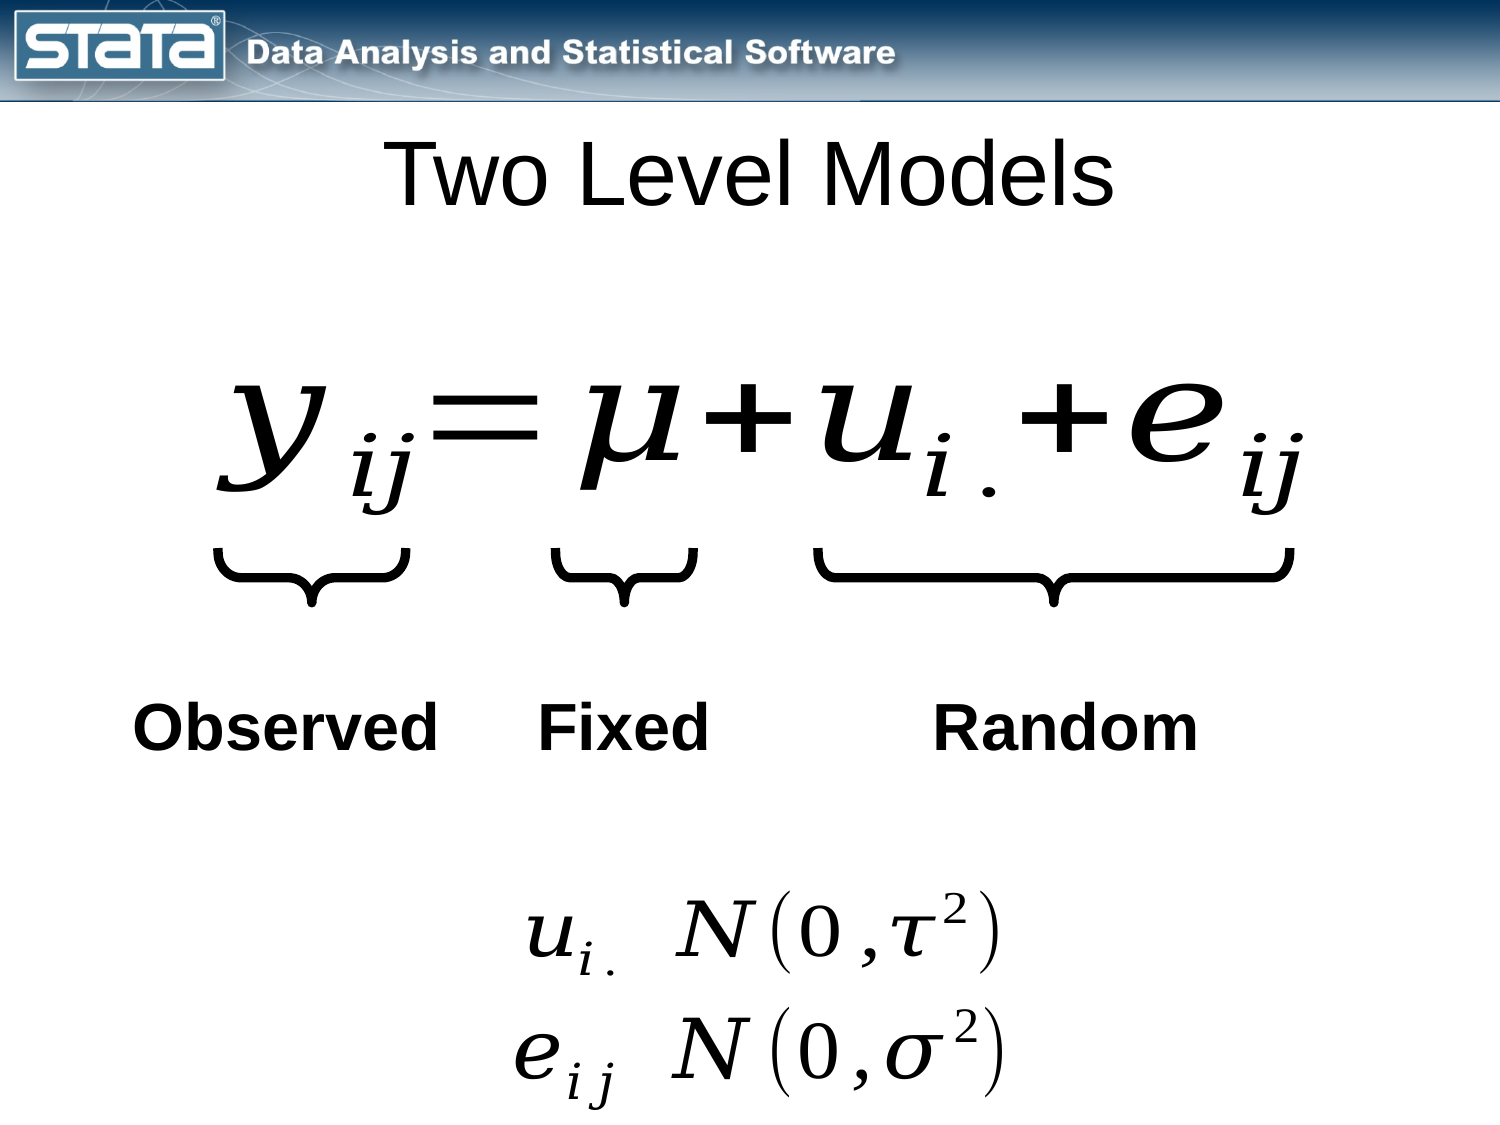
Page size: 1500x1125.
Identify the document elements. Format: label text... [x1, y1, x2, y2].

title Two Level Models [0, 109, 1500, 238]
text_box Observed [118, 676, 456, 772]
text_box [218, 552, 406, 603]
text_box [555, 552, 694, 603]
text_box Fixed [522, 676, 727, 772]
text_box Random [918, 676, 1215, 772]
picture [0, 0, 1500, 102]
text_box [818, 552, 1290, 603]
